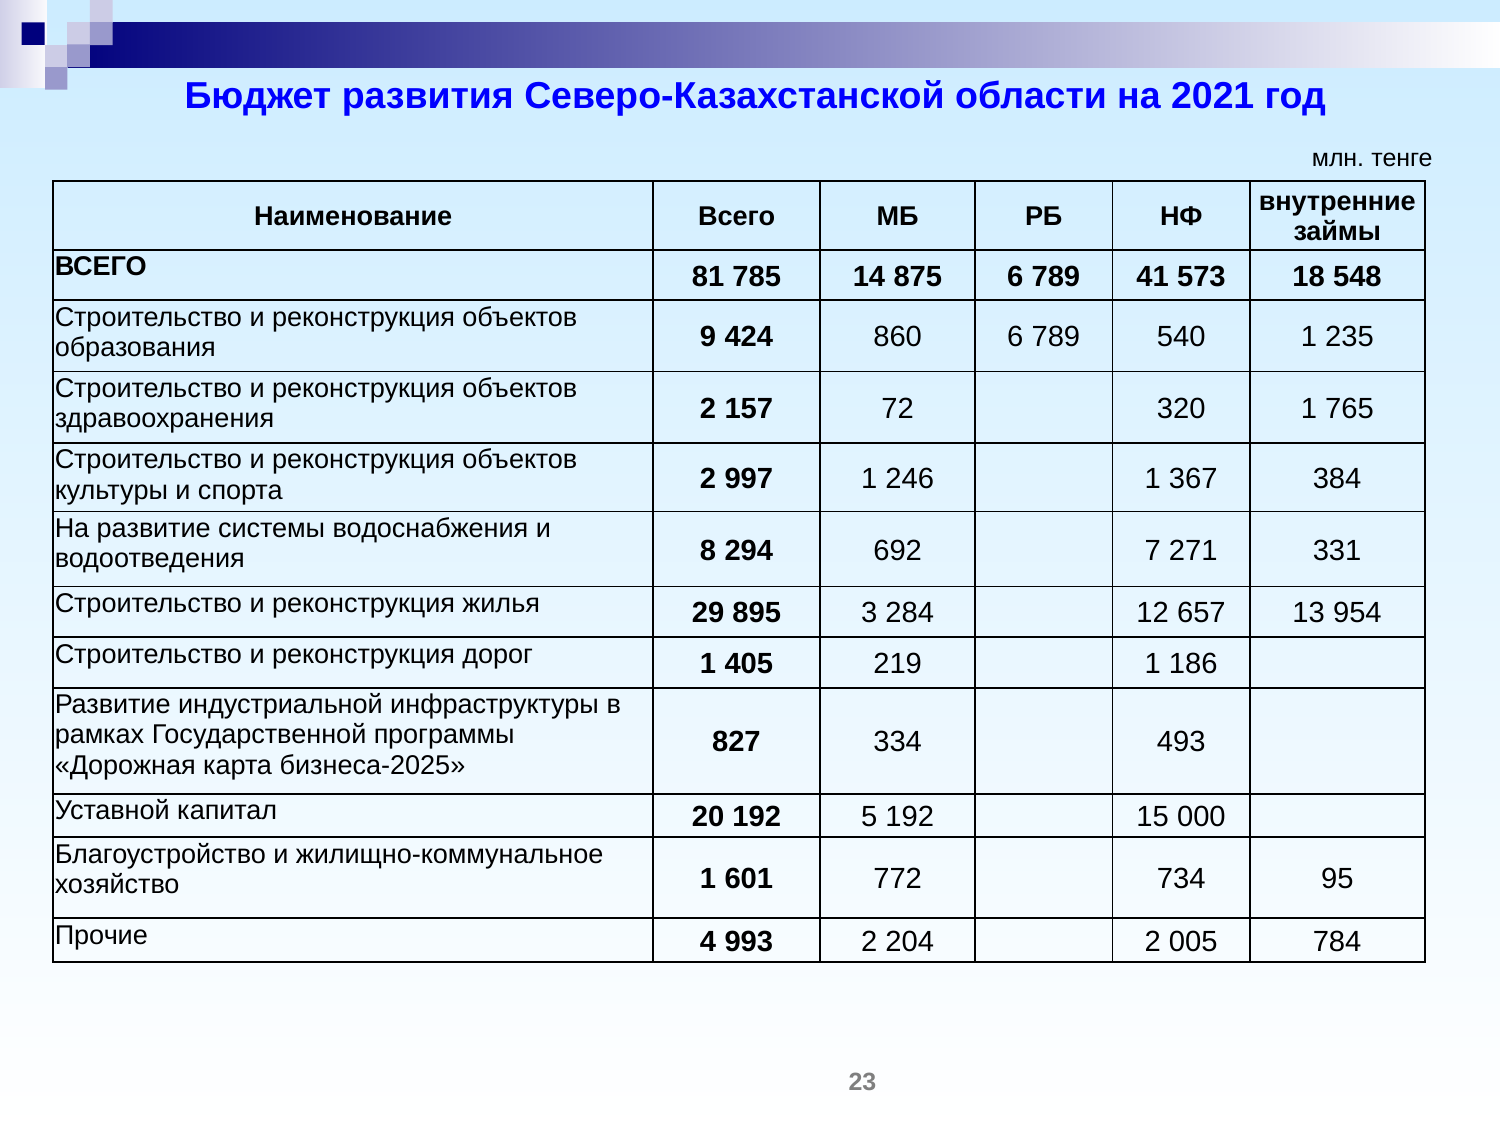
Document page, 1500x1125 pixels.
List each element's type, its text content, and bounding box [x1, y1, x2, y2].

table_cell Строительство и реконструкция дорог [54, 638, 652, 687]
table_cell 2 204 [821, 919, 974, 961]
table_cell 12 657 [1113, 587, 1249, 636]
table_cell Прочие [54, 919, 652, 961]
table_cell 20 192 [654, 795, 819, 836]
table_cell 772 [821, 838, 974, 917]
table_cell 41 573 [1113, 251, 1249, 299]
table_cell 1 367 [1113, 444, 1249, 511]
table_cell Благоустройство и жилищно-коммунальное хозяйство [54, 838, 652, 917]
table_cell 9 424 [654, 301, 819, 371]
table_cell 692 [821, 512, 974, 586]
table_cell 7 271 [1113, 512, 1249, 586]
table_cell 493 [1113, 689, 1249, 793]
table_cell 13 954 [1251, 587, 1424, 636]
table_cell 72 [821, 372, 974, 442]
table_cell 3 284 [821, 587, 974, 636]
table_cell 15 000 [1113, 795, 1249, 836]
table_cell [976, 444, 1112, 511]
table_cell 29 895 [654, 587, 819, 636]
table_header РБ [976, 182, 1112, 249]
table_cell 1 405 [654, 638, 819, 687]
table_cell 14 875 [821, 251, 974, 299]
table_cell [1251, 689, 1424, 793]
table_cell [976, 512, 1112, 586]
table_cell 320 [1113, 372, 1249, 442]
table_cell 334 [821, 689, 974, 793]
table_cell 4 993 [654, 919, 819, 961]
table_cell [1251, 638, 1424, 687]
table_cell 384 [1251, 444, 1424, 511]
table_header Наименование [54, 182, 652, 249]
text_box млн. тенге [1269, 130, 1476, 182]
table_cell 827 [654, 689, 819, 793]
table_cell 6 789 [976, 251, 1112, 299]
table_cell [976, 838, 1112, 917]
table_header НФ [1113, 182, 1249, 249]
table_cell [976, 638, 1112, 687]
table_cell [976, 587, 1112, 636]
table_cell 1 601 [654, 838, 819, 917]
table_cell Строительство и реконструкция объектов образования [54, 301, 652, 371]
table_cell ВСЕГО [54, 251, 652, 299]
table_cell 6 789 [976, 301, 1112, 371]
table_cell 81 785 [654, 251, 819, 299]
table_cell 5 192 [821, 795, 974, 836]
table_cell Развитие индустриальной инфраструктуры в рамках Государственной программы «Дорожная карта бизнеса-2025» [54, 689, 652, 793]
table_cell [976, 795, 1112, 836]
table_cell Строительство и реконструкция объектов культуры и спорта [54, 444, 652, 511]
table_cell 8 294 [654, 512, 819, 586]
table_cell 1 186 [1113, 638, 1249, 687]
table_cell 95 [1251, 838, 1424, 917]
table_cell Уставной капитал [54, 795, 652, 836]
table_cell [976, 919, 1112, 961]
table_cell 1 235 [1251, 301, 1424, 371]
table_cell Строительство и реконструкция жилья [54, 587, 652, 636]
table_cell [1251, 795, 1424, 836]
table_cell 784 [1251, 919, 1424, 961]
text_box 23 [712, 1062, 1013, 1099]
table_header МБ [821, 182, 974, 249]
table_cell 540 [1113, 301, 1249, 371]
table_cell 1 246 [821, 444, 974, 511]
table_cell На развитие системы водоснабжения и водоотведения [54, 512, 652, 586]
table_cell 2 997 [654, 444, 819, 511]
table_cell [976, 372, 1112, 442]
table_cell 860 [821, 301, 974, 371]
table_cell 2 005 [1113, 919, 1249, 961]
table_cell 331 [1251, 512, 1424, 586]
title Бюджет развития Северо-Казахстанской области на 2021 год [127, 49, 1385, 139]
table_cell 2 157 [654, 372, 819, 442]
table_cell 1 765 [1251, 372, 1424, 442]
table_header внутренние займы [1251, 182, 1424, 249]
table_cell Строительство и реконструкция объектов здравоохранения [54, 372, 652, 442]
table_cell 18 548 [1251, 251, 1424, 299]
table_cell 734 [1113, 838, 1249, 917]
table_header Всего [654, 182, 819, 249]
table_cell 219 [821, 638, 974, 687]
table_cell [976, 689, 1112, 793]
